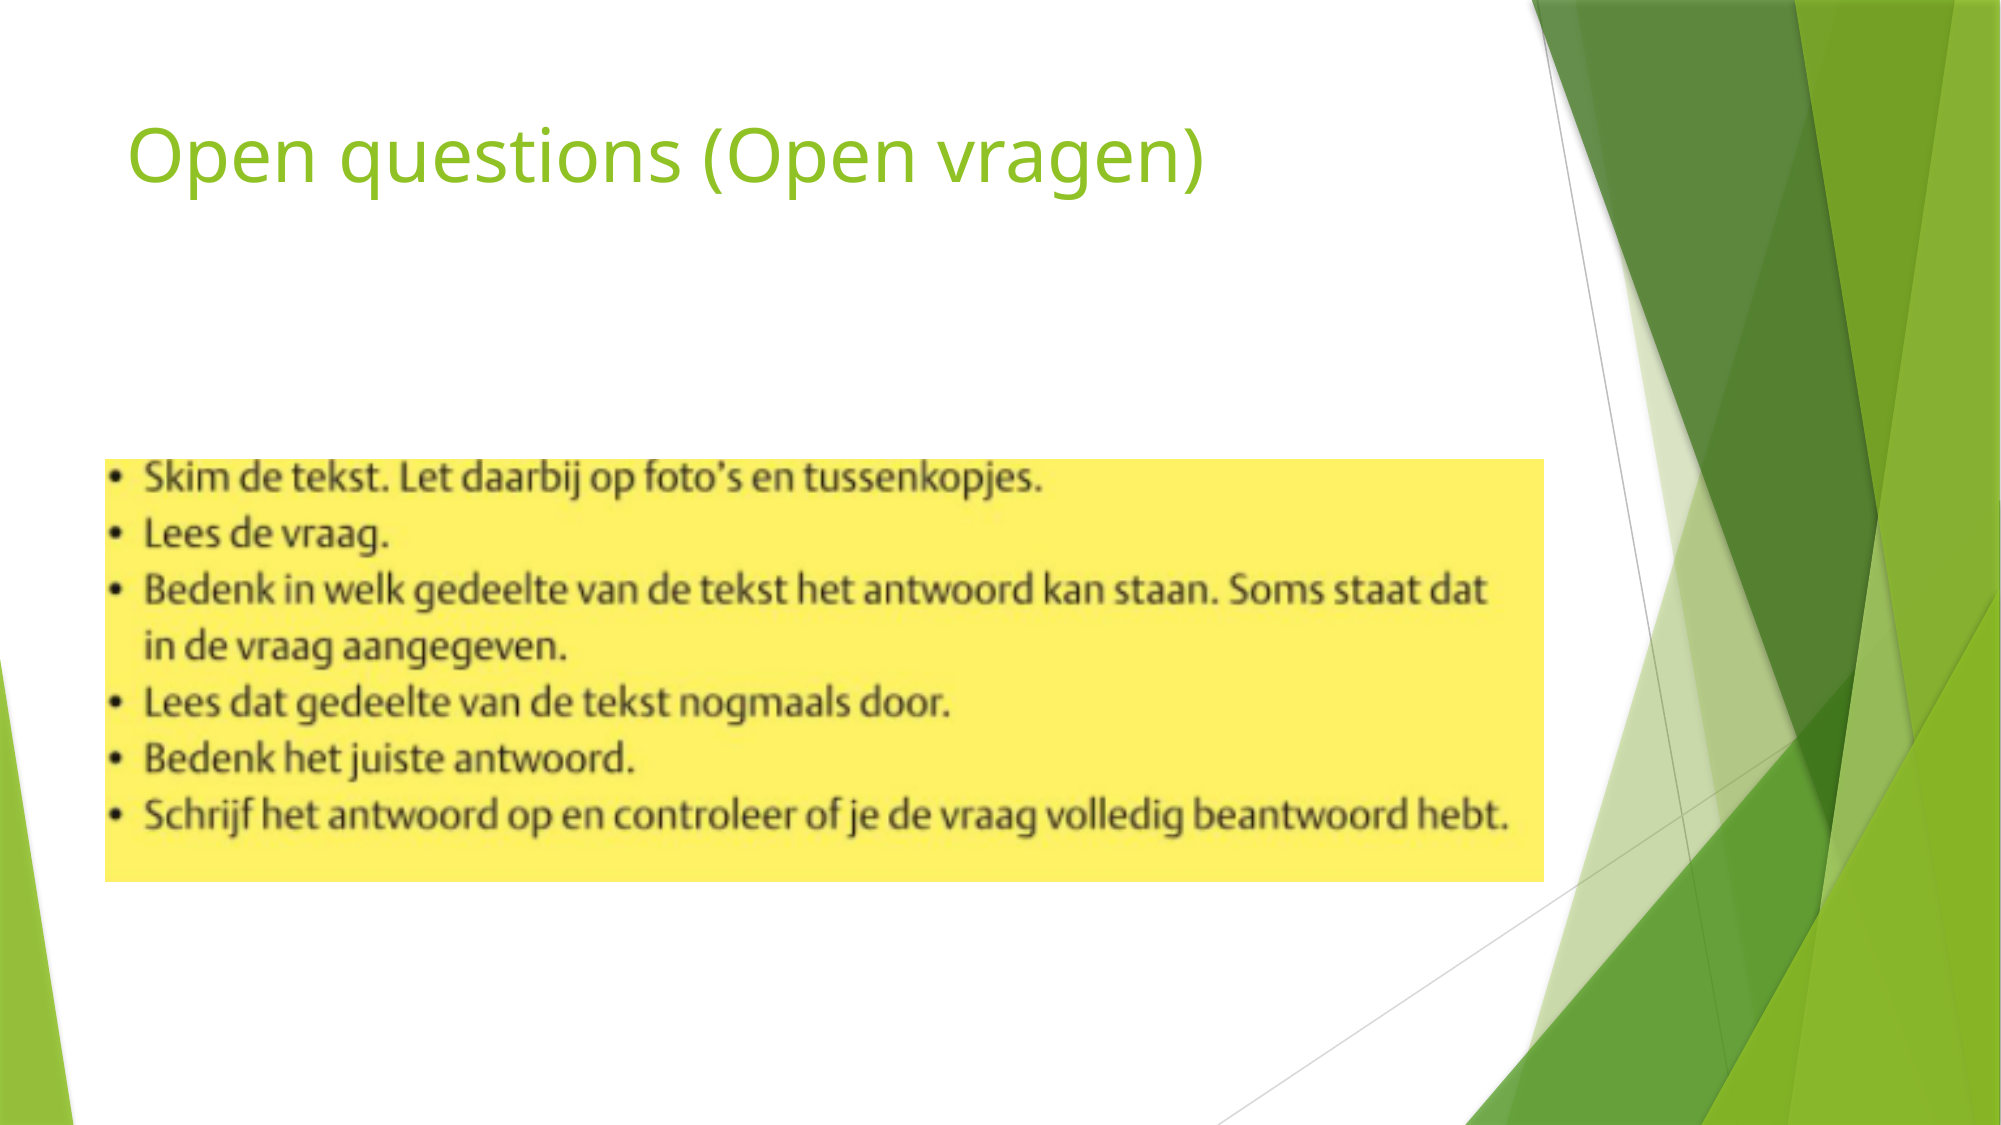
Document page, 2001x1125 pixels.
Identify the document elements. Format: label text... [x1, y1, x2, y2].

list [104, 458, 1545, 882]
title Open questions (Open vragen) [111, 99, 1522, 317]
